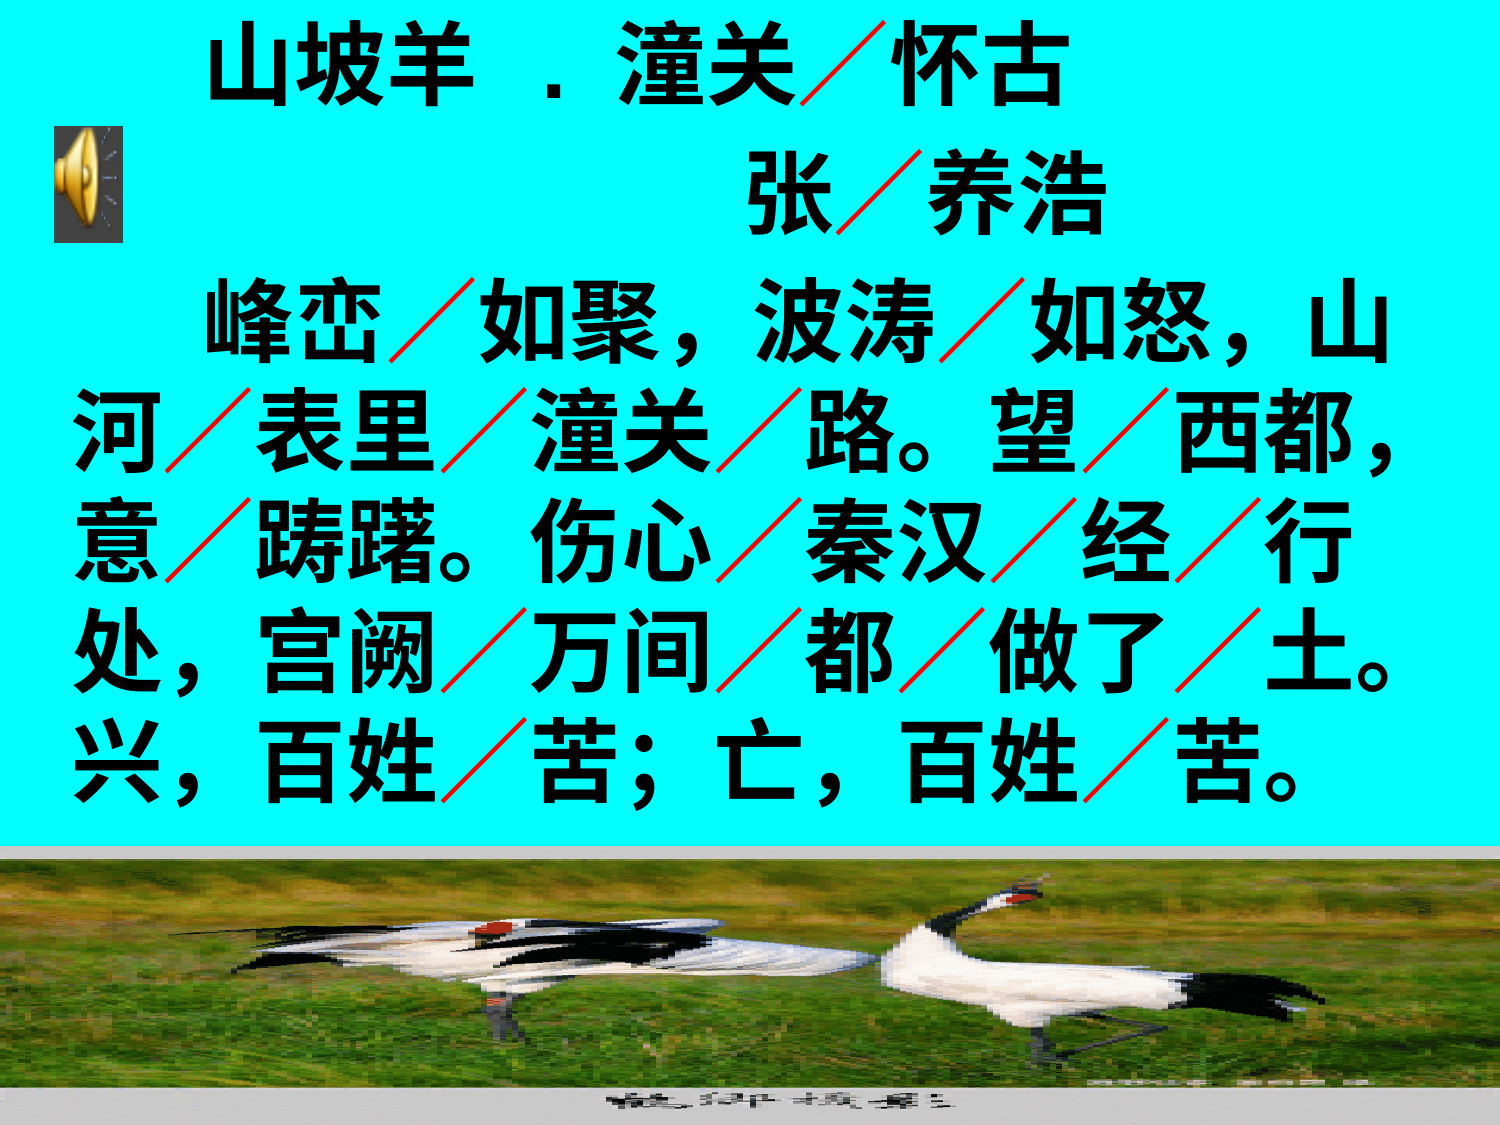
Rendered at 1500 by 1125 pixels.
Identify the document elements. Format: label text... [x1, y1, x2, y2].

picture [53, 125, 124, 244]
list 山坡羊 . 潼关∕怀古 张∕养浩 峰峦∕如聚，波涛∕如怒，山河∕表里∕潼关∕路。望∕西都，意∕踌躇。伤心∕秦汉∕经∕行处，宫阙∕万间∕都∕做了∕土。兴，百姓∕苦；亡，百姓∕苦。 [0, 0, 1426, 846]
picture [0, 846, 1500, 1125]
